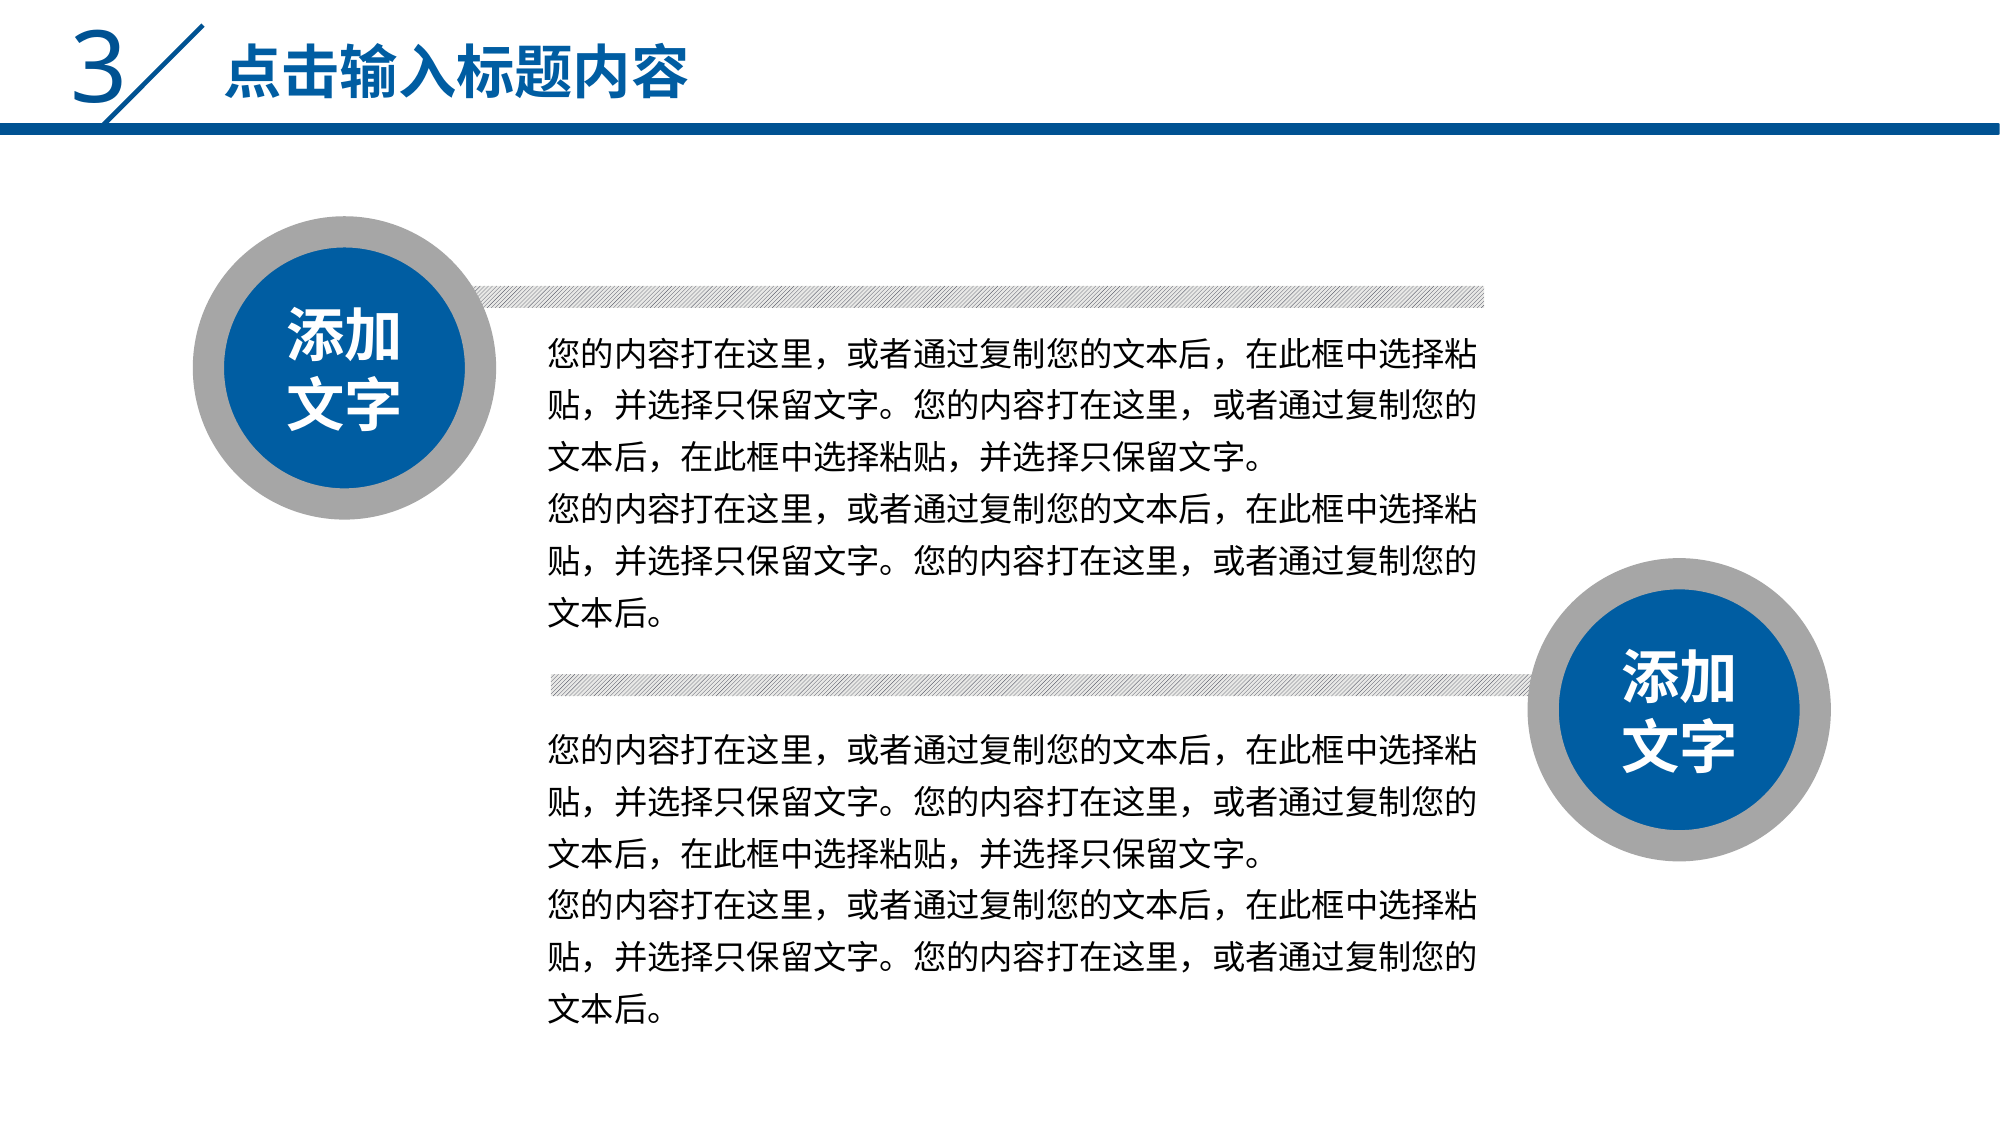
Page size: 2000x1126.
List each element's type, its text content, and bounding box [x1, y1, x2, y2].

text_box 添加文字 [1543, 573, 1816, 846]
text_box [549, 672, 1548, 698]
text_box [454, 284, 1486, 310]
text_box 您的内容打在这里，或者通过复制您的文本后，在此框中选择粘贴，并选择只保留文字。您的内容打在这里，或者通过复制您的文本后，在此框中选择粘贴，并选择只保留文字。 您的内容打在这里，或者通过复制您的文本后，在此框中选择粘贴，并选择只保留文字。您的内容打在这里，或者通过复制您的文本后。 [532, 709, 1502, 1036]
text_box 点击输入标题内容 [186, 27, 726, 113]
text_box 您的内容打在这里，或者通过复制您的文本后，在此框中选择粘贴，并选择只保留文字。您的内容打在这里，或者通过复制您的文本后，在此框中选择粘贴，并选择只保留文字。 您的内容打在这里，或者通过复制您的文本后，在此框中选择粘贴，并选择只保留文字。您的内容打在这里，或者通过复制您的文本后。 [532, 313, 1502, 640]
text_box 添加文字 [208, 231, 481, 504]
